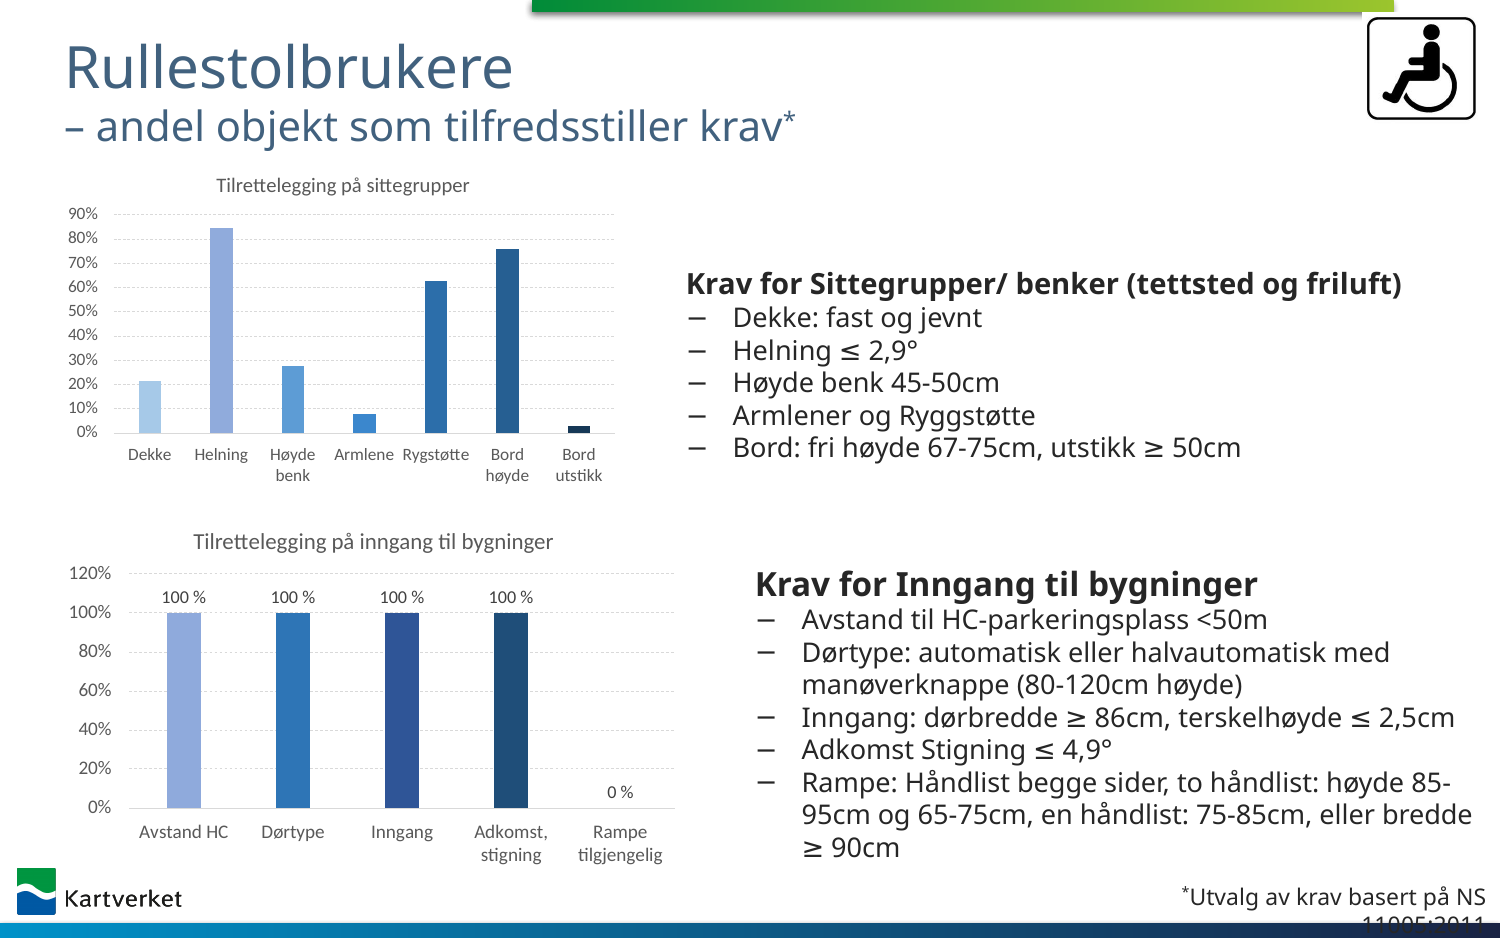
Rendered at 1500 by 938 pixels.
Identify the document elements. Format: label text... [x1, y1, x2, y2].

picture [62, 520, 686, 874]
text_box *Utvalg av krav basert på NS 11005:2011 [1068, 873, 1500, 938]
picture [62, 166, 625, 492]
text_box Krav for Sittegrupper/ benker (tettsted og friluft) Dekke: fast og jevnt Helning ≤ 2,9° Høyde benk 45-50cm Armlener og Ryggstøtte Bord: fri høyde 67-75cm, utstikk ≥ 50cm [670, 258, 1418, 471]
picture [1362, 12, 1481, 126]
text_box Krav for Inngang til bygninger Avstand til HC-parkeringsplass <50m Dørtype: automatisk eller halvautomatisk med manøverknappe (80-120cm høyde) Inngang: dørbredde ≥ 86cm, terskelhøyde ≤ 2,5cm Adkomst Stigning ≤ 4,9° Rampe: Håndlist begge sider, to håndlist: høyde 85-95cm og 65-75cm, en håndlist: 75-85cm, eller bredde ≥ 90cm [740, 555, 1491, 870]
text_box Rullestolbrukere – andel objekt som tilfredsstiller krav* [49, 25, 1431, 158]
